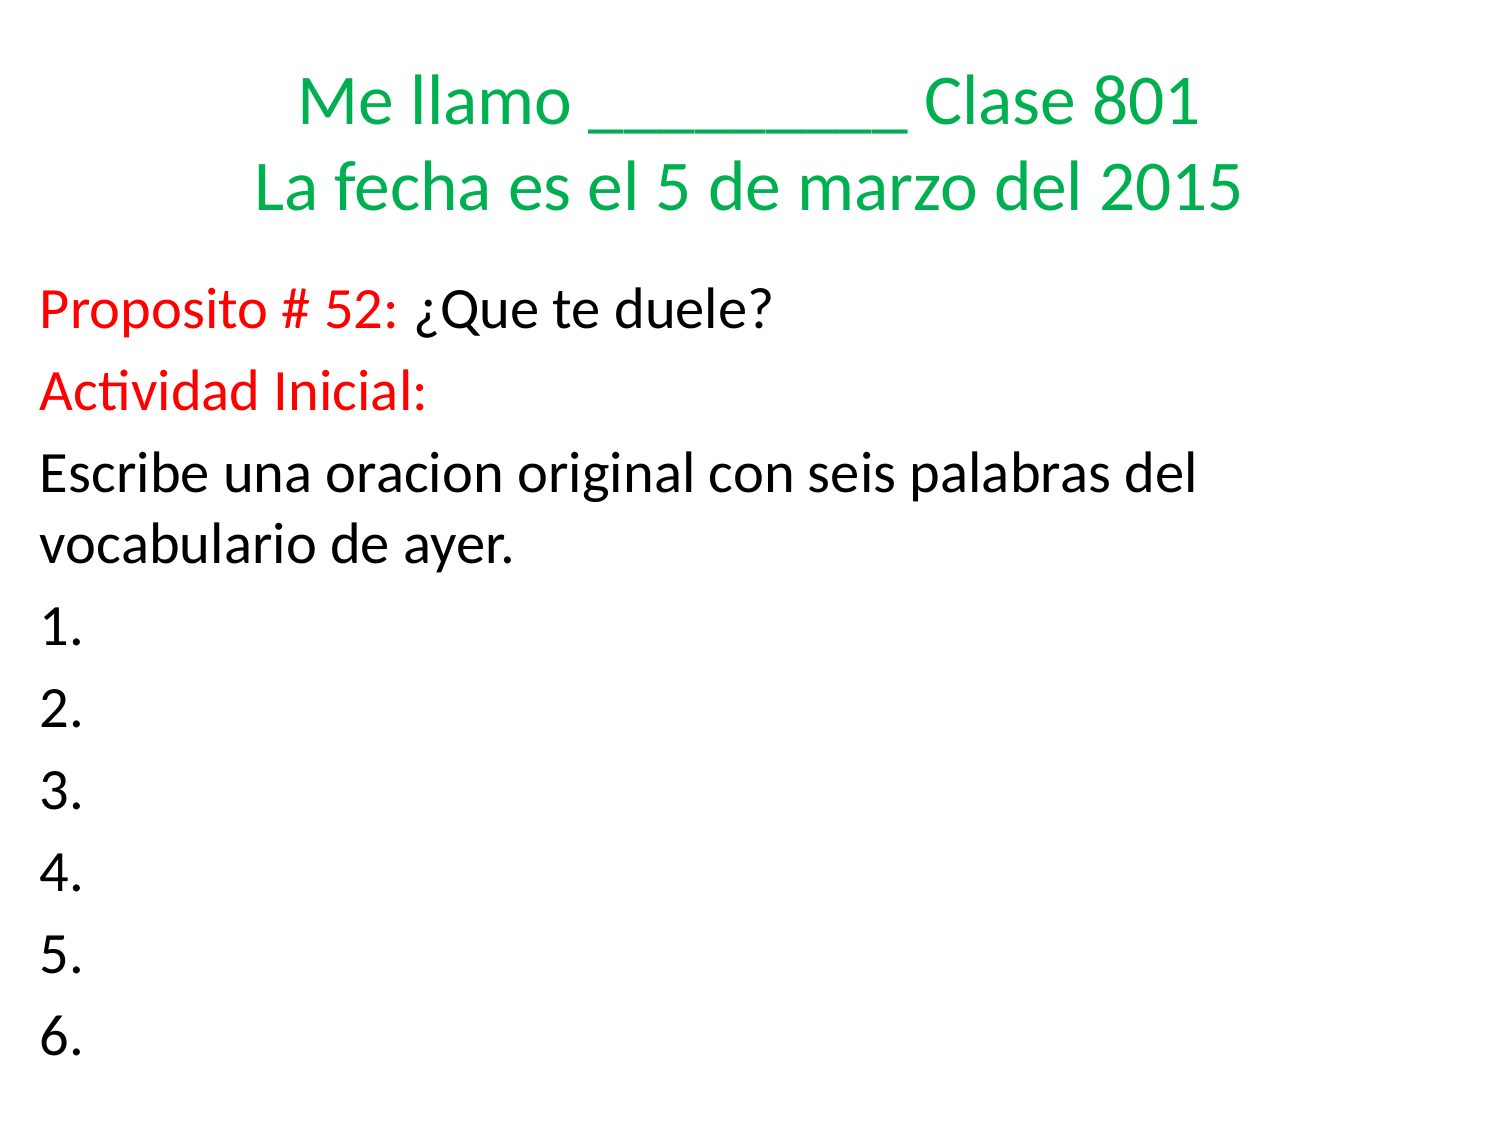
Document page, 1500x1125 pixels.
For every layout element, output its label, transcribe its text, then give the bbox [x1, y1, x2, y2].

list Proposito # 52: ¿Que te duele? Actividad Inicial: Escribe una oracion original con seis palabras del vocabulario de ayer. 1. 2. 3. 4. 5. 6. [24, 262, 1488, 1075]
title Me llamo _________ Clase 801 La fecha es el 5 de marzo del 2015 [75, 45, 1425, 233]
